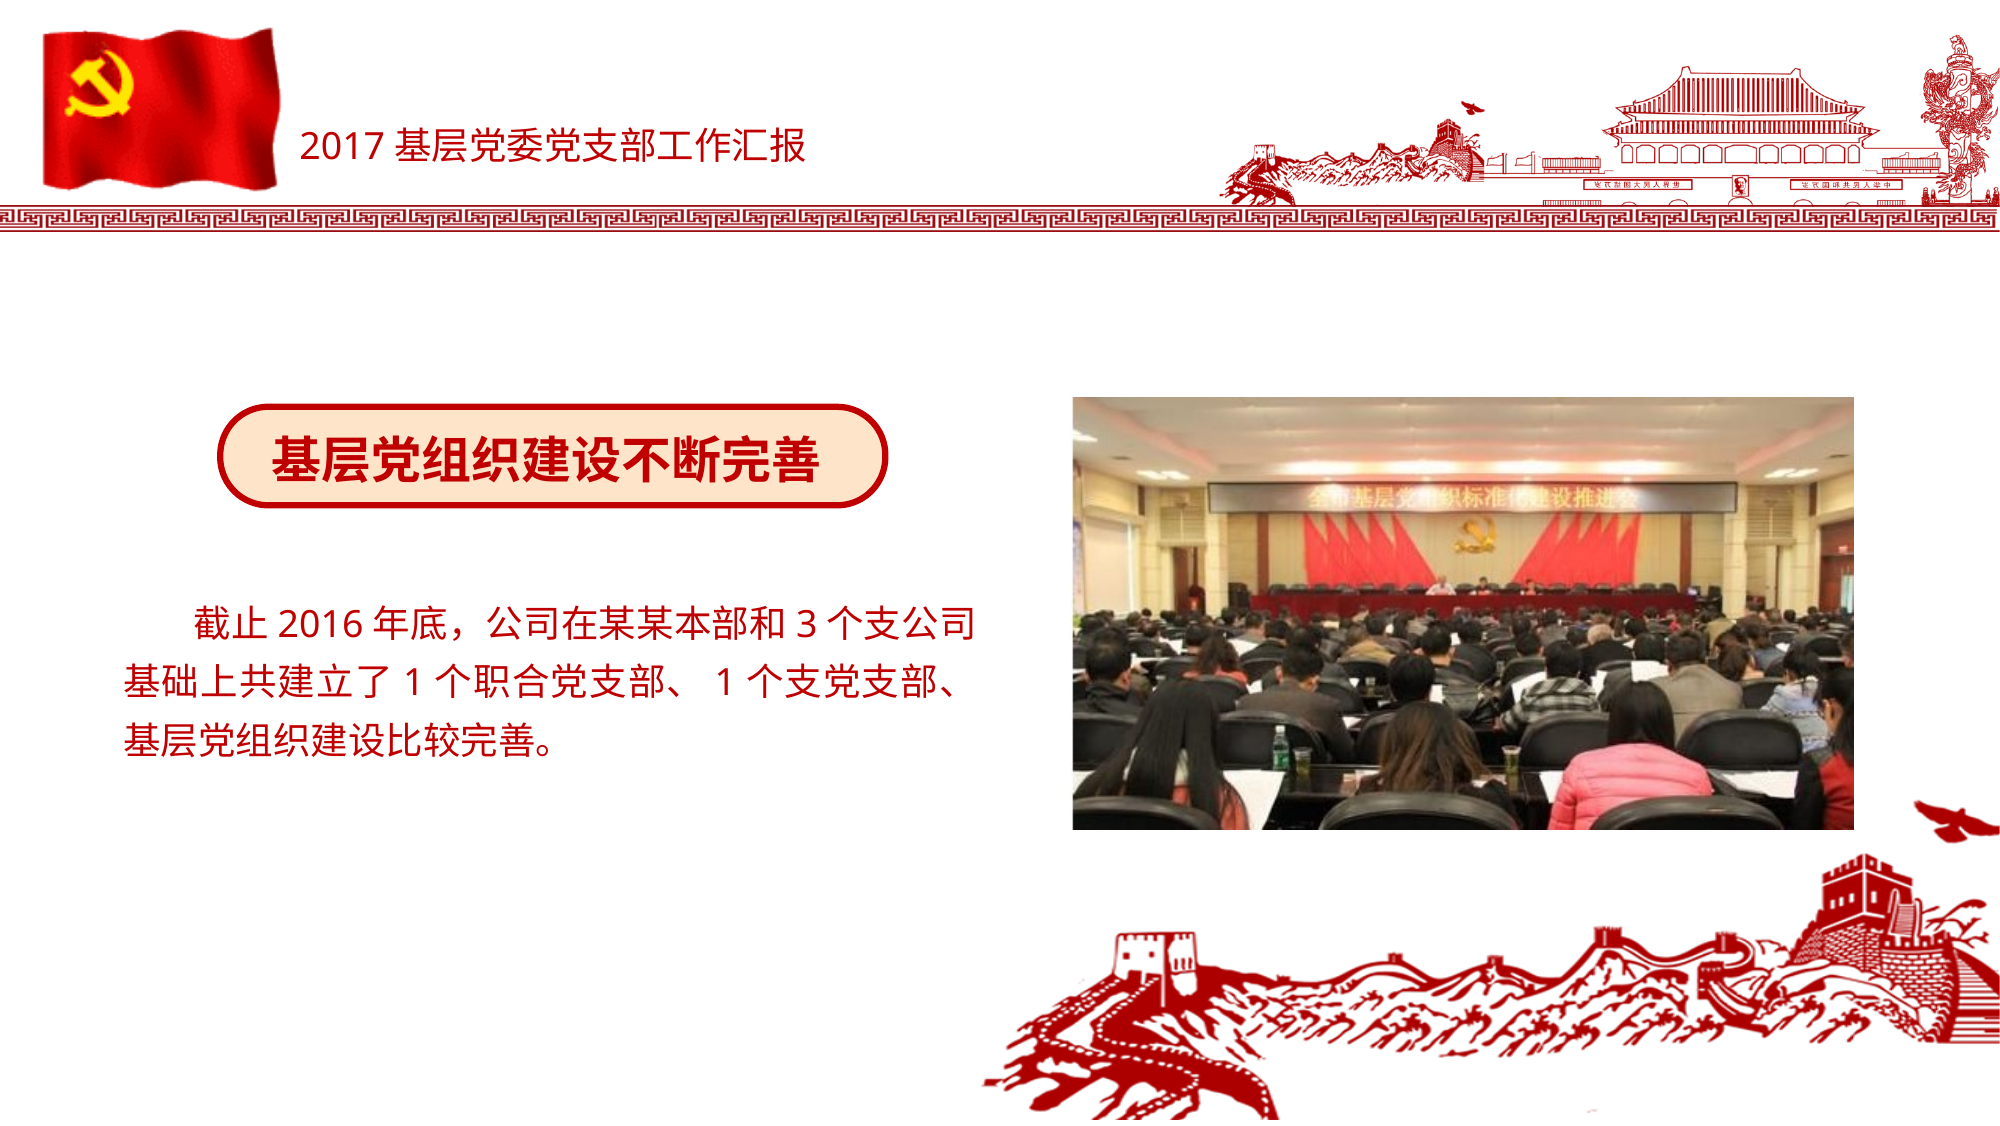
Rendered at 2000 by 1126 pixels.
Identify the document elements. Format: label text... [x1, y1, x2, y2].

text_box 截止2016年底，公司在某某本部和3个支公司基础上共建立了1个职合党支部、1个支党支部、基层党组织建设比较完善。 [112, 580, 989, 768]
picture [955, 396, 2000, 1121]
picture [33, 26, 292, 196]
list 2017基层党委党支部工作汇报 [279, 111, 1226, 207]
text_box 基层党组织建设不断完善 [256, 421, 843, 496]
text_box [218, 404, 888, 508]
picture [0, 19, 2000, 232]
